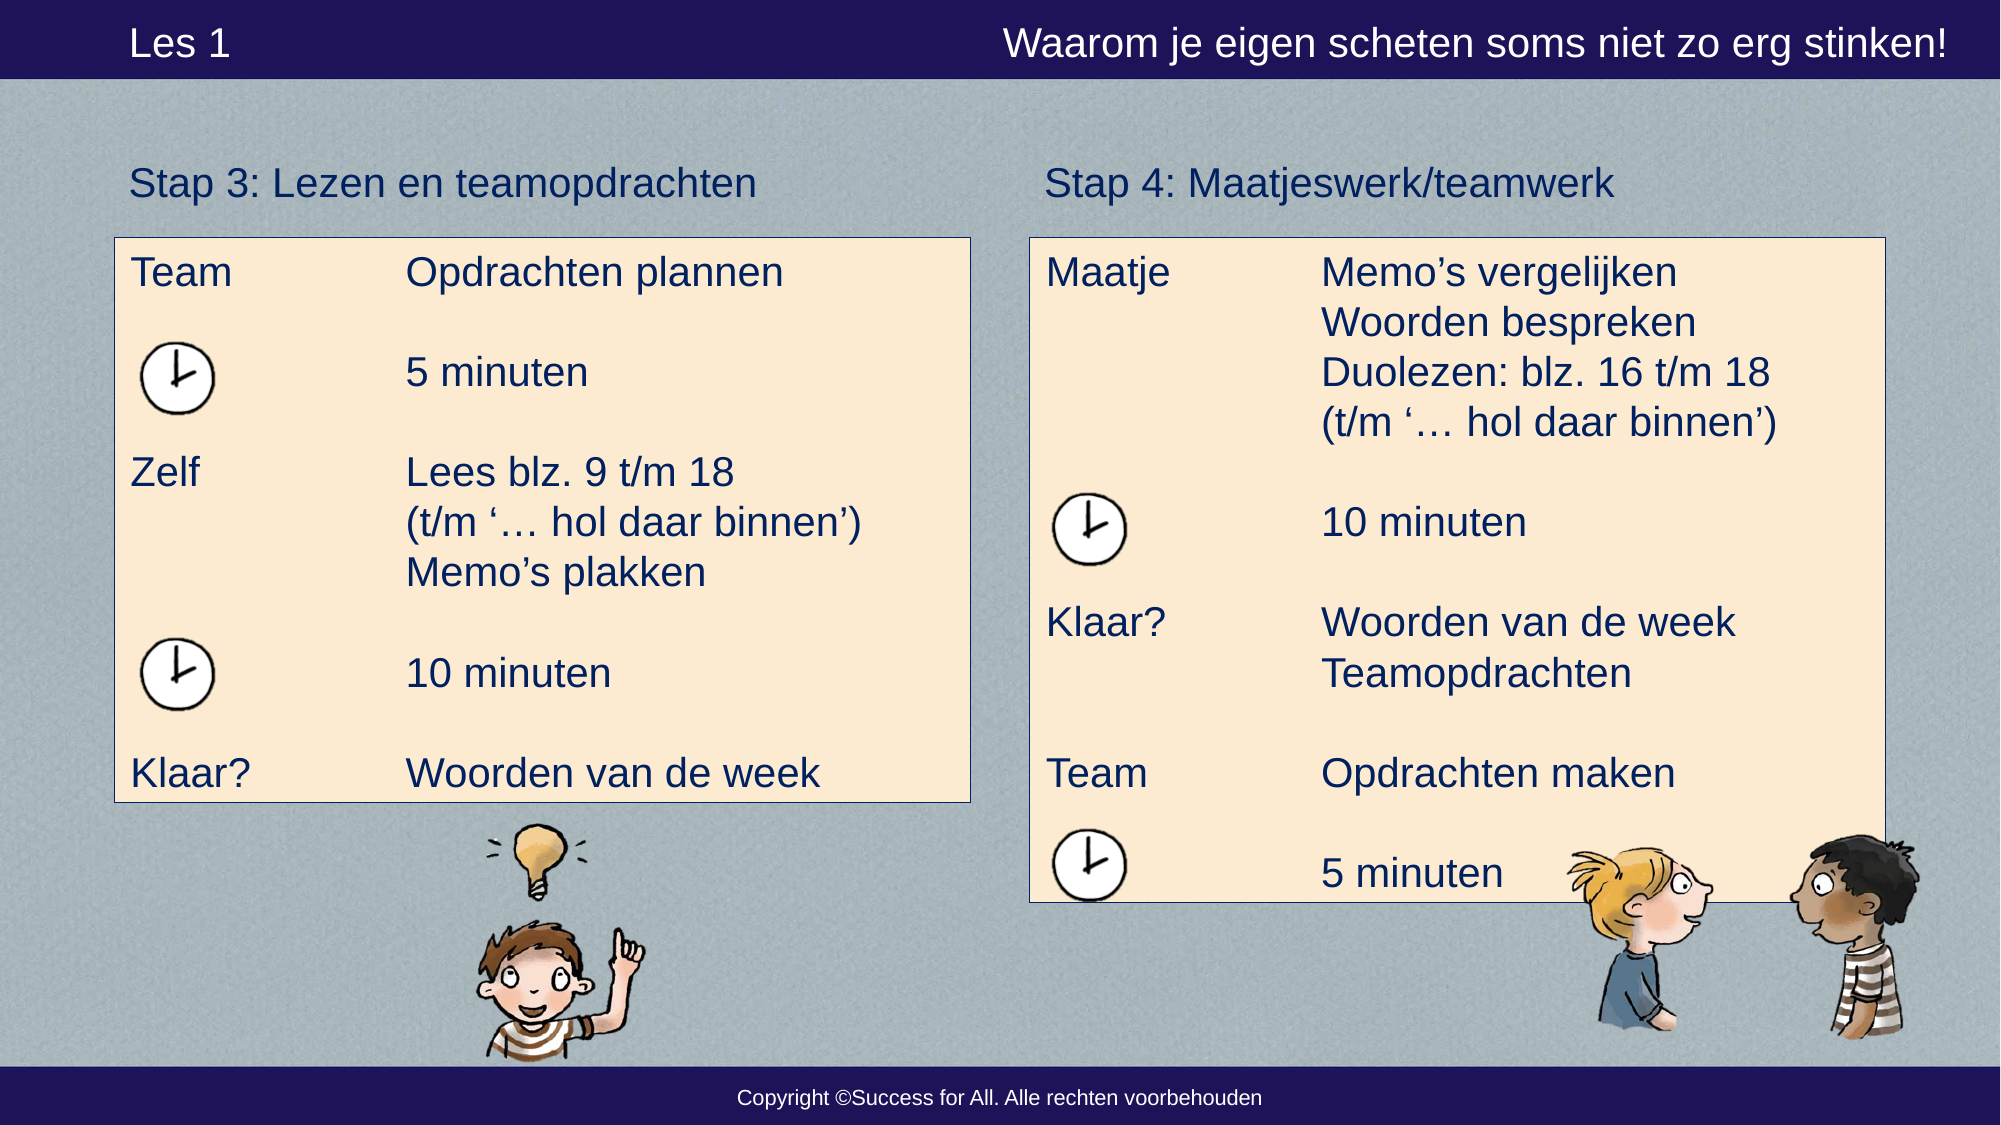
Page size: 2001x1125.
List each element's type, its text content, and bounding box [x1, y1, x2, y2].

text_box Waarom je eigen scheten soms niet zo erg stinken! [786, 8, 1963, 73]
text_box Maatje Memo’s vergelijken Woorden bespreken Duolezen: blz. 16 t/m 18 (t/m ‘… hol daar binnen’) 10 minuten Klaar? Woorden van de week Teamopdrachten Team Opdrachten maken 5 minuten [1029, 237, 1886, 903]
text_box Copyright ©Success for All. Alle rechten voorbehouden [0, 1076, 2000, 1125]
text_box Stap 3: Lezen en teamopdrachten [114, 148, 907, 214]
text_box Team Opdrachten plannen 5 minuten Zelf Lees blz. 9 t/m 18 (t/m ‘… hol daar binnen’) Memo’s plakken 10 minuten Klaar? Woorden van de week [114, 237, 971, 803]
picture [0, 0, 2001, 1125]
text_box Stap 4: Maatjeswerk/teamwerk [1029, 148, 1822, 214]
text_box Les 1 [114, 8, 354, 73]
